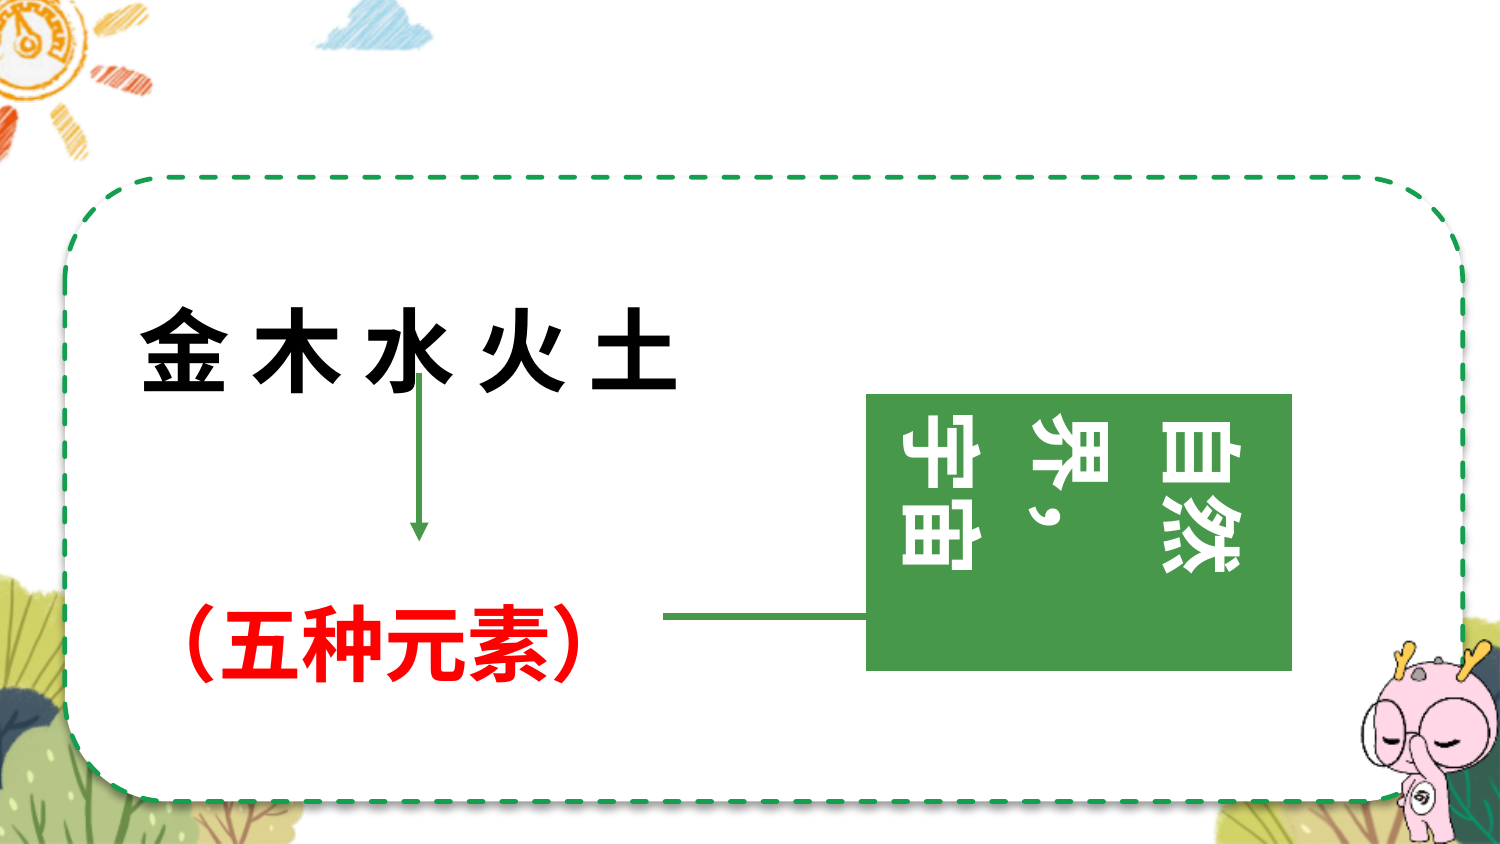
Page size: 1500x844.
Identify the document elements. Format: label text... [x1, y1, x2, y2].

picture [0, 549, 313, 844]
text_box 金 木 水 火 土 [123, 253, 809, 412]
text_box （五种元素） [120, 554, 664, 700]
text_box 自然界， 宇宙万物 [866, 395, 1291, 670]
picture [0, 0, 674, 166]
picture [1184, 550, 1500, 844]
